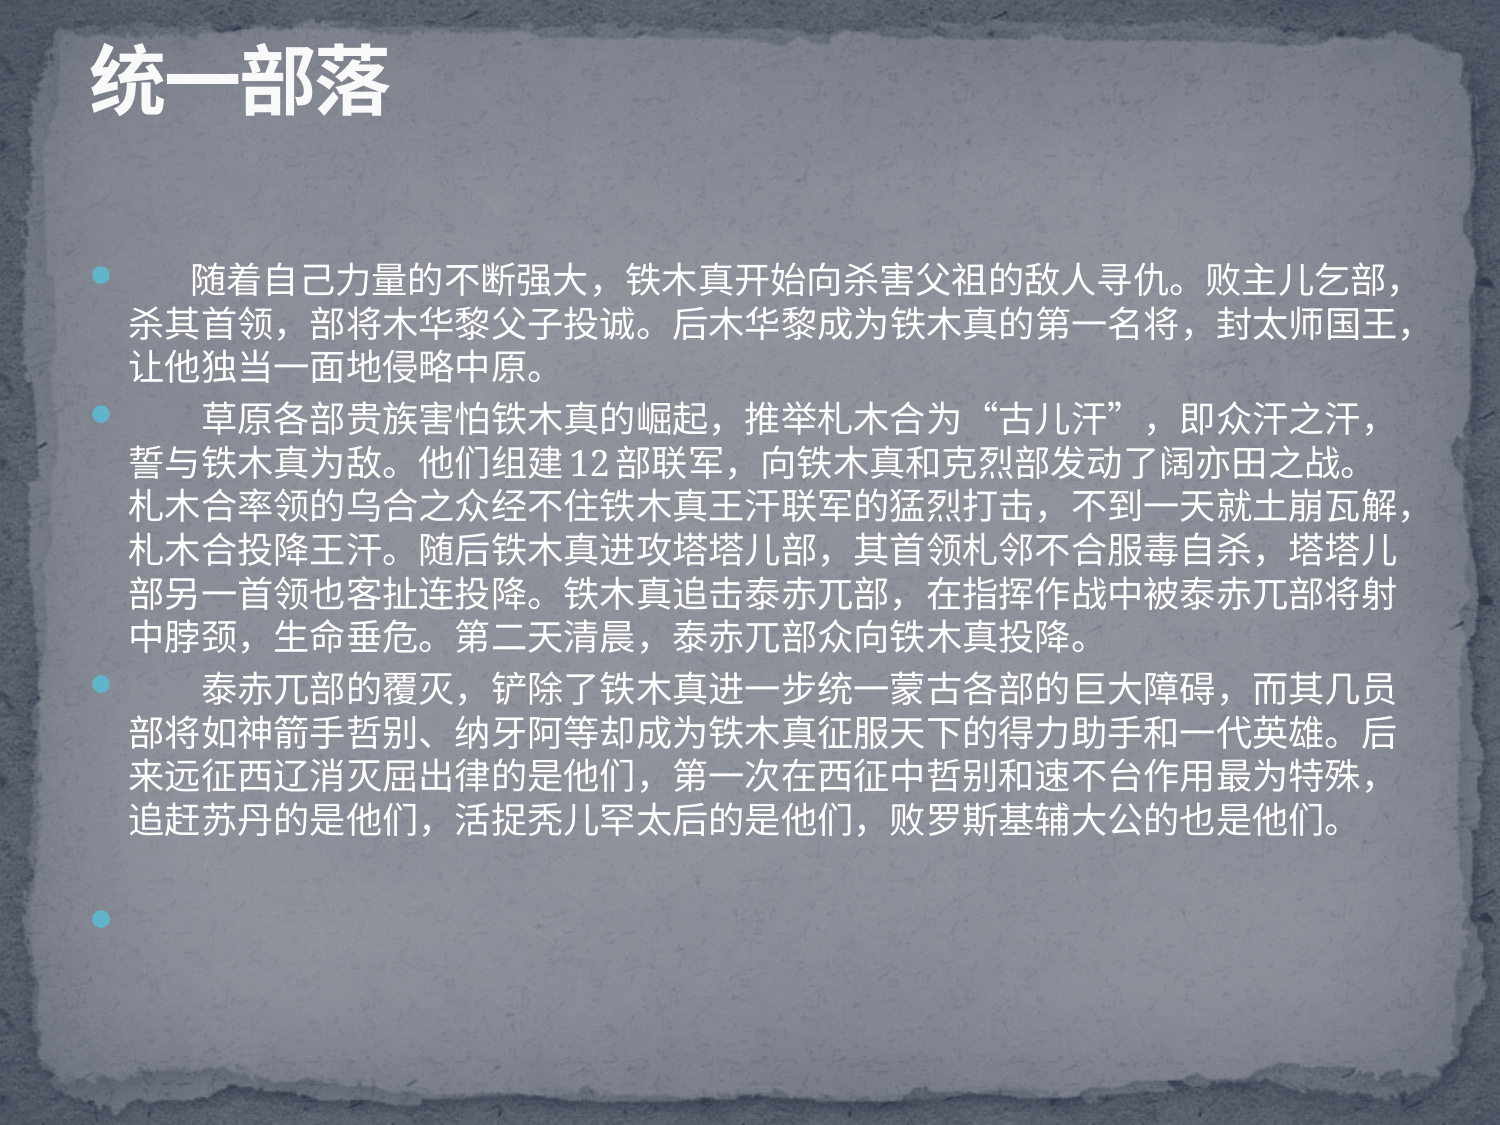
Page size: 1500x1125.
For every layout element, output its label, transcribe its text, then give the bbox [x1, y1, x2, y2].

list 随着自己力量的不断强大，铁木真开始向杀害父祖的敌人寻仇。败主儿乞部，杀其首领，部将木华黎父子投诚。后木华黎成为铁木真的第一名将，封太师国王，让他独当一面地侵略中原。 草原各部贵族害怕铁木真的崛起，推举札木合为“古儿汗”，即众汗之汗，誓与铁木真为敌。他们组建12部联军，向铁木真和克烈部发动了阔亦田之战。札木合率领的乌合之众经不住铁木真王汗联军的猛烈打击，不到一天就土崩瓦解，札木合投降王汗。随后铁木真进攻塔塔儿部，其首领札邻不合服毒自杀，塔塔儿部另一首领也客扯连投降。铁木真追击泰赤兀部，在指挥作战中被泰赤兀部将射中脖颈，生命垂危。第二天清晨，泰赤兀部众向铁木真投降。 泰赤兀部的覆灭，铲除了铁木真进一步统一蒙古各部的巨大障碍，而其几员部将如神箭手哲别、纳牙阿等却成为铁木真征服天下的得力助手和一代英雄。后来远征西辽消灭屈出律的是他们，第一次在西征中哲别和速不台作用最为特殊，追赶苏丹的是他们，活捉秃儿罕太后的是他们，败罗斯基辅大公的也是他们。 [75, 249, 1425, 1000]
title 统一部落 [74, 24, 1425, 225]
